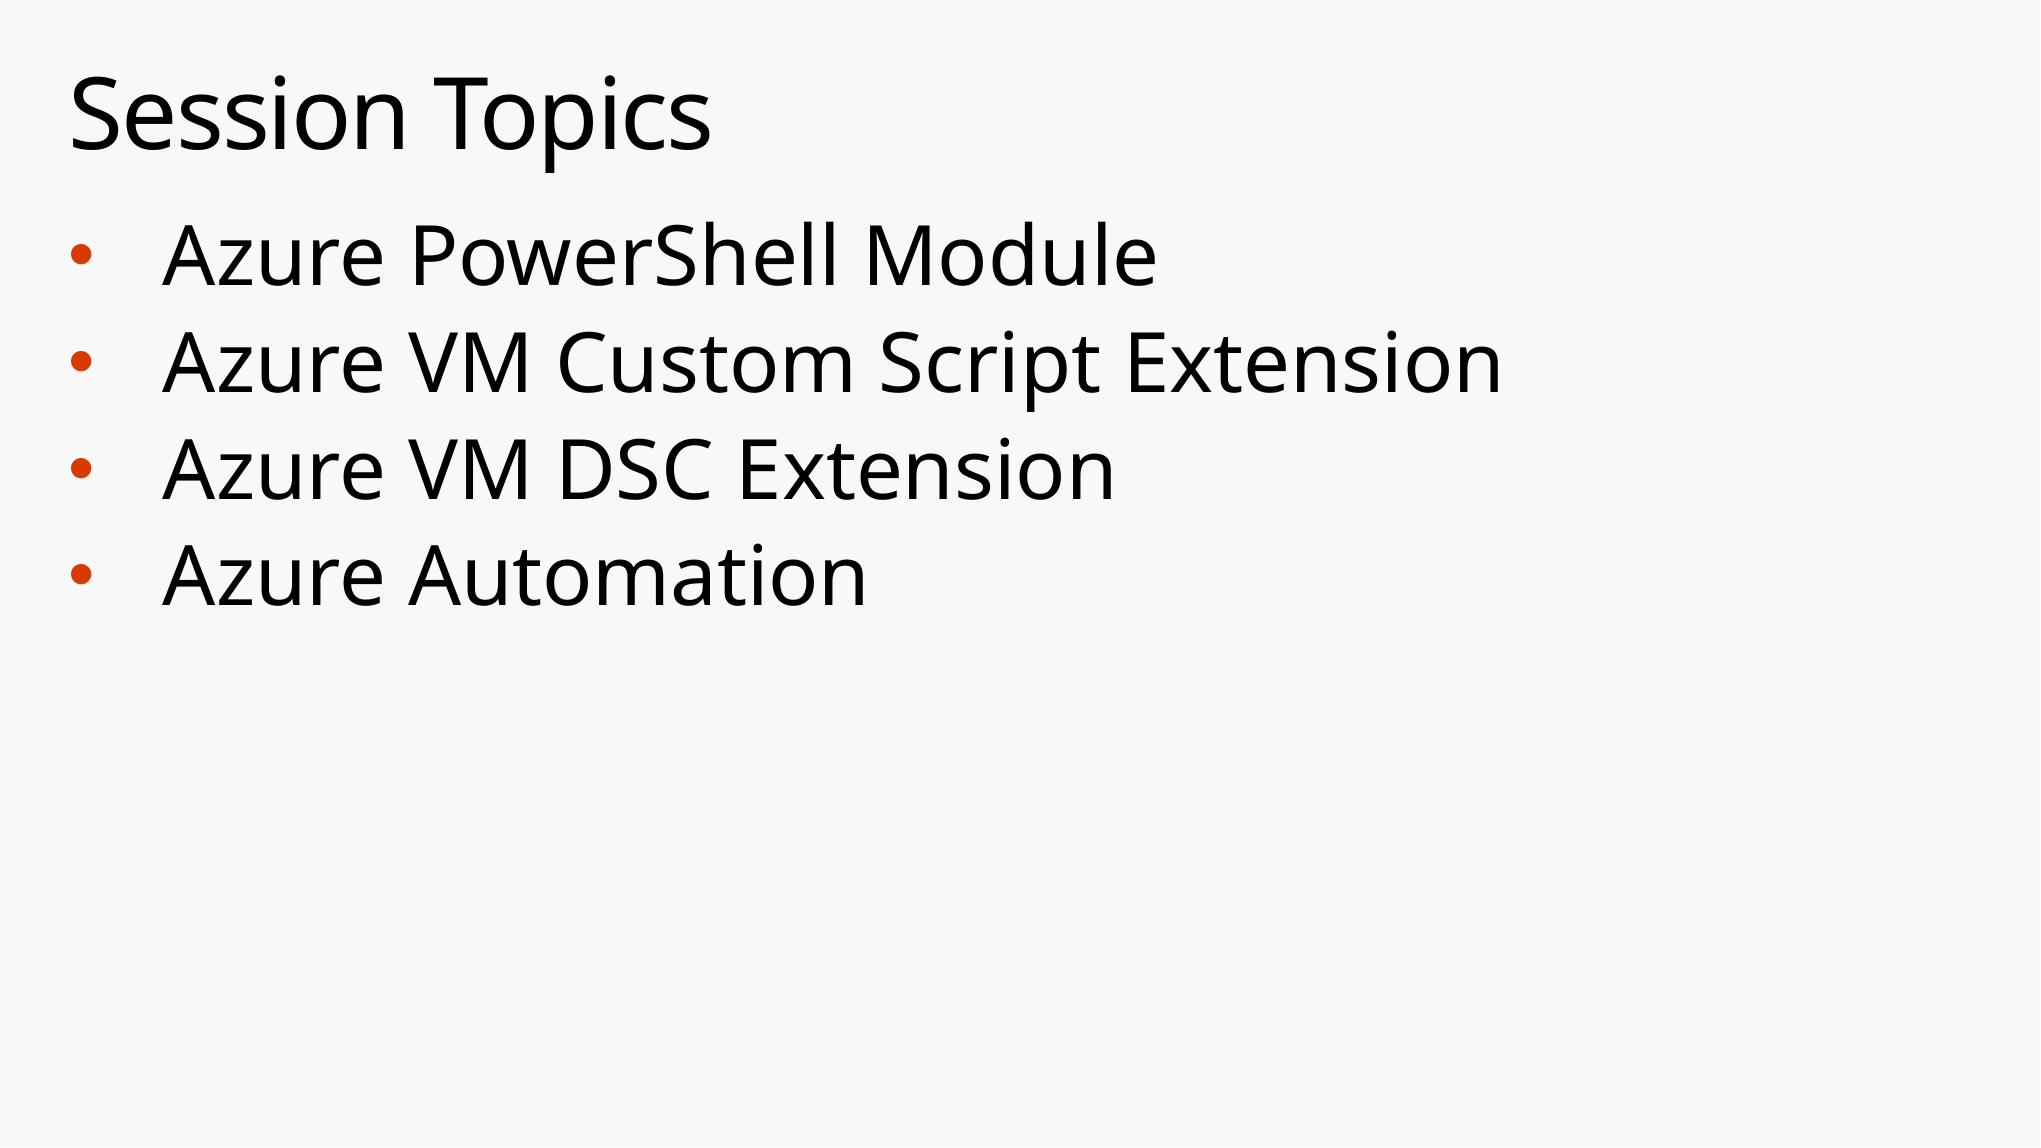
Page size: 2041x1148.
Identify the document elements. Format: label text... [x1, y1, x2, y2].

title Session Topics [45, 48, 1996, 198]
list Azure PowerShell Module Azure VM Custom Script Extension Azure VM DSC Extension Azure Automation [45, 198, 1996, 654]
